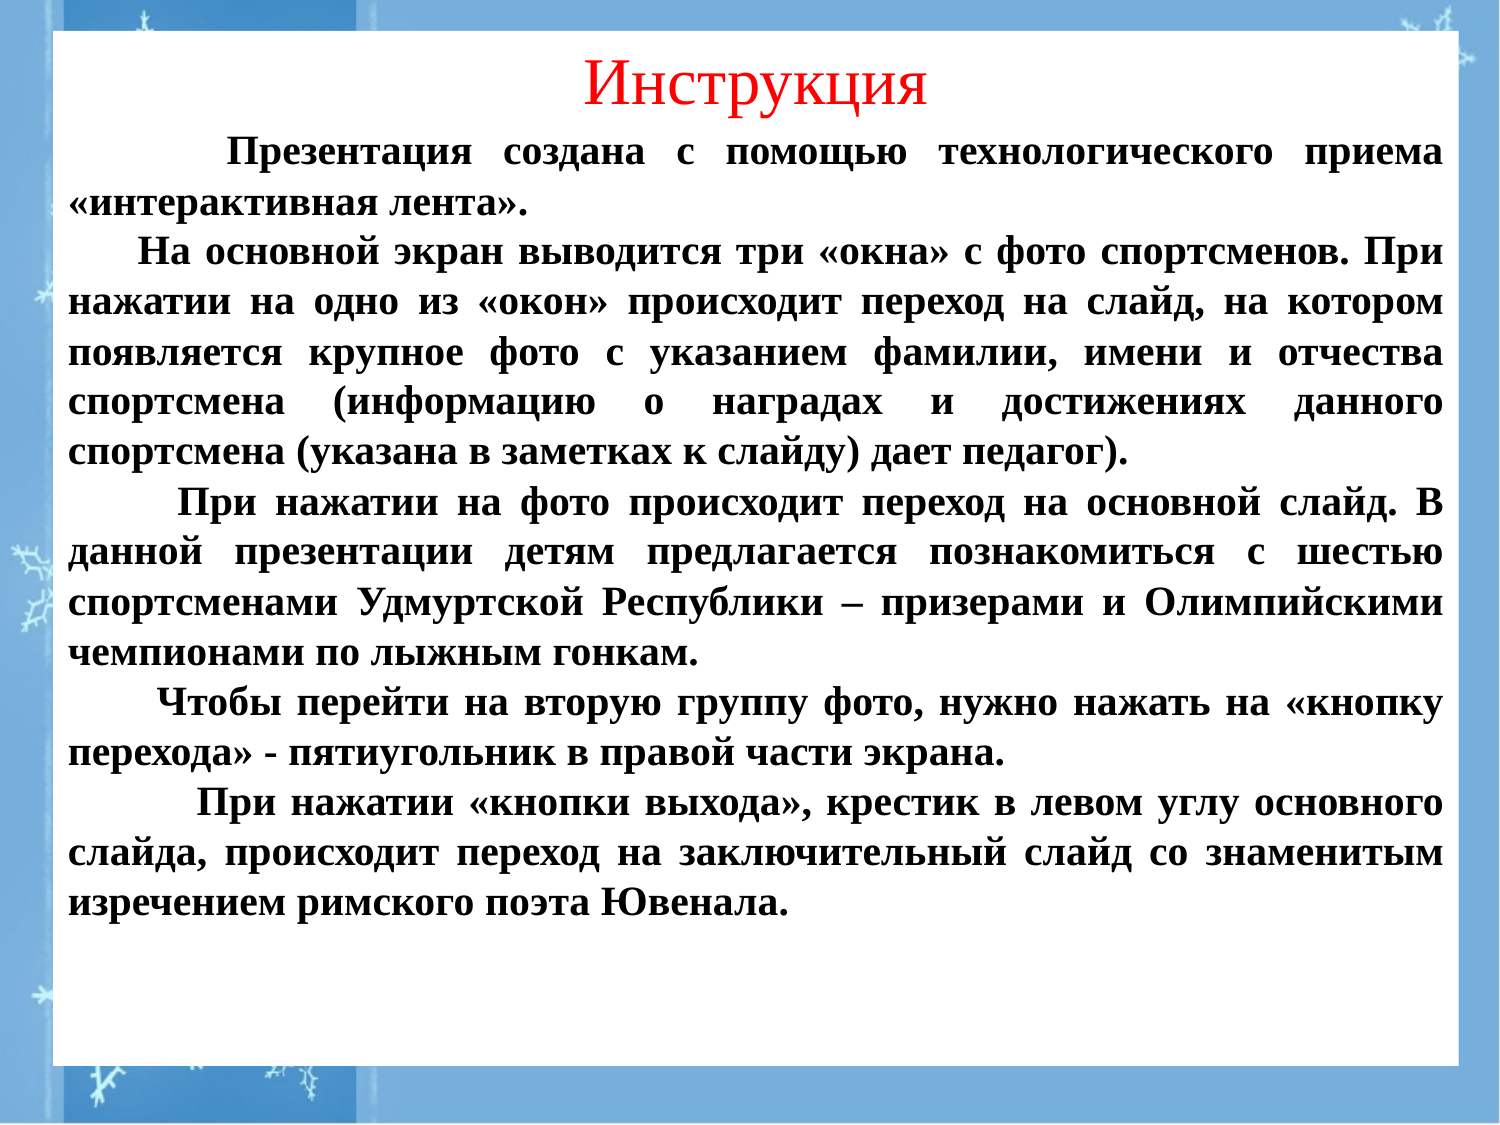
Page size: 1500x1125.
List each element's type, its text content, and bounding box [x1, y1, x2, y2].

text_box Инструкция Презентация создана с помощью технологического приема «интерактивная лента». На основной экран выводится три «окна» с фото спортсменов. При нажатии на одно из «окон» происходит переход на слайд, на котором появляется крупное фото с указанием фамилии, имени и отчества спортсмена (информацию о наградах и достижениях данного спортсмена (указана в заметках к слайду) дает педагог). При нажатии на фото происходит переход на основной слайд. В данной презентации детям предлагается познакомиться с шестью спортсменами Удмуртской Республики – призерами и Олимпийскими чемпионами по лыжным гонкам. Чтобы перейти на вторую группу фото, нужно нажать на «кнопку перехода» - пятиугольник в правой части экрана. При нажатии «кнопки выхода», крестик в левом углу основного слайда, происходит переход на заключительный слайд со знаменитым изречением римского поэта Ювенала. [53, 30, 1459, 1066]
picture [0, 0, 1500, 1125]
